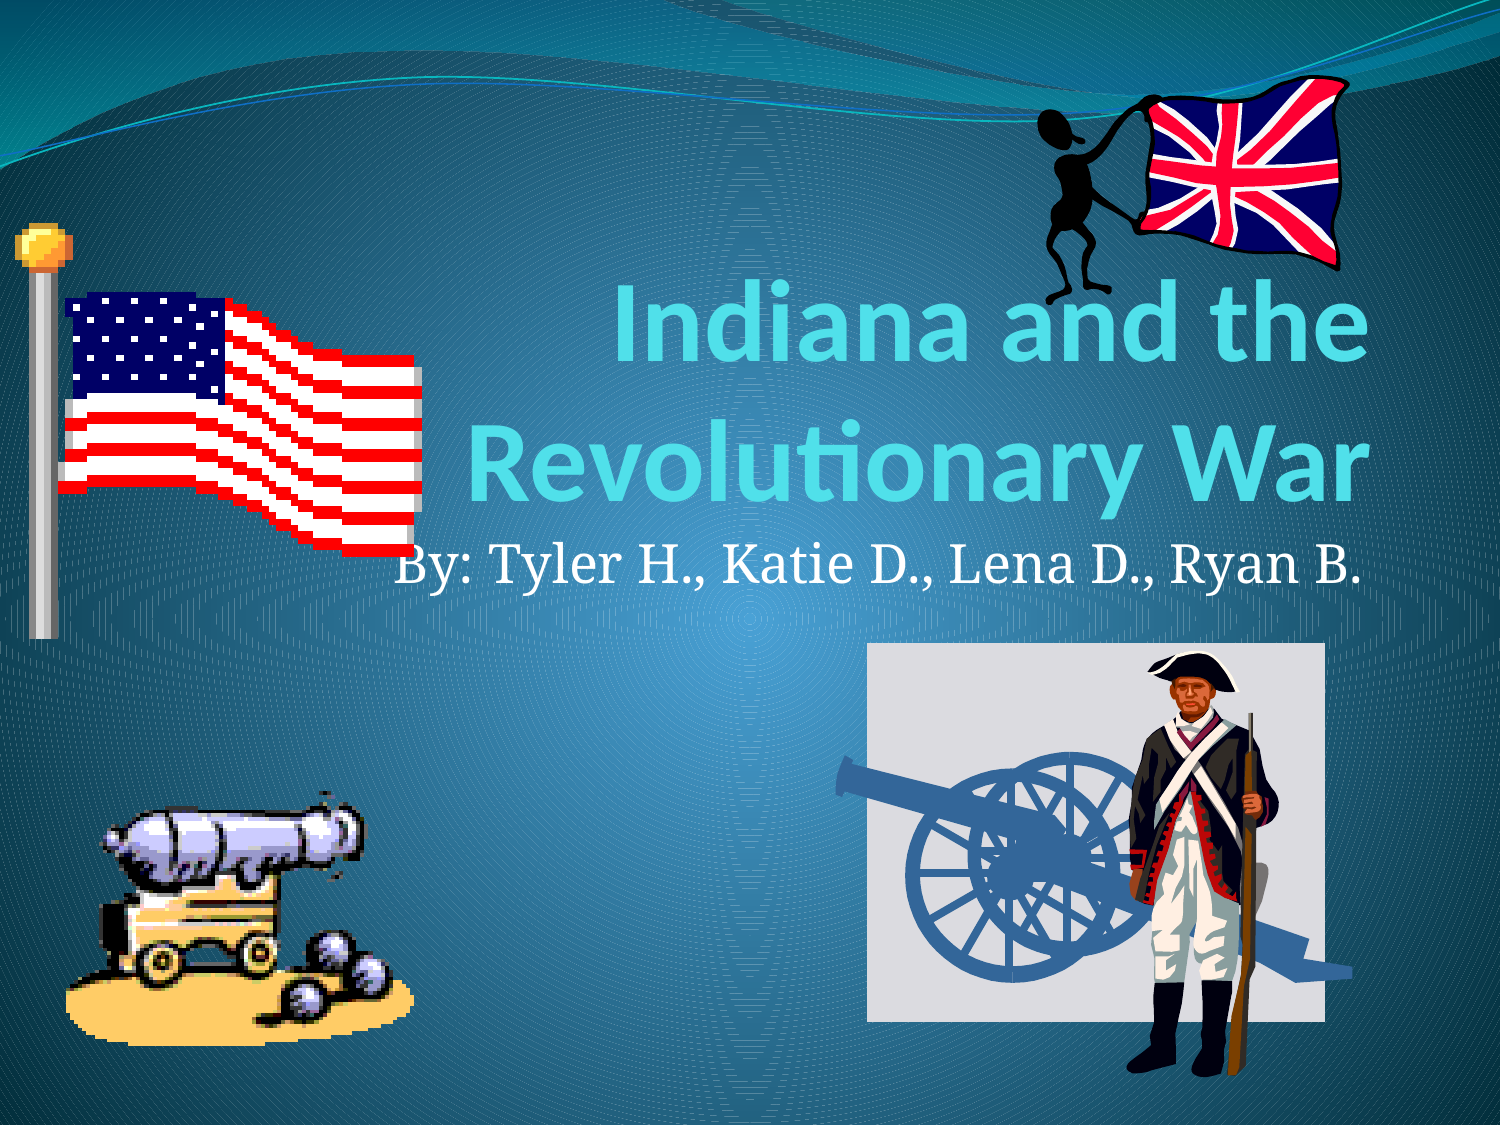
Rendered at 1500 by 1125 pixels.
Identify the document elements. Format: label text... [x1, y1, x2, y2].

title Indiana and the Revolutionary War [474, 224, 1376, 522]
subtitle By: Tyler H., Katie D., Lena D., Ryan B. [99, 522, 1389, 810]
picture [15, 223, 473, 639]
picture [835, 642, 1353, 1080]
picture [1037, 74, 1351, 306]
picture [37, 712, 485, 1051]
